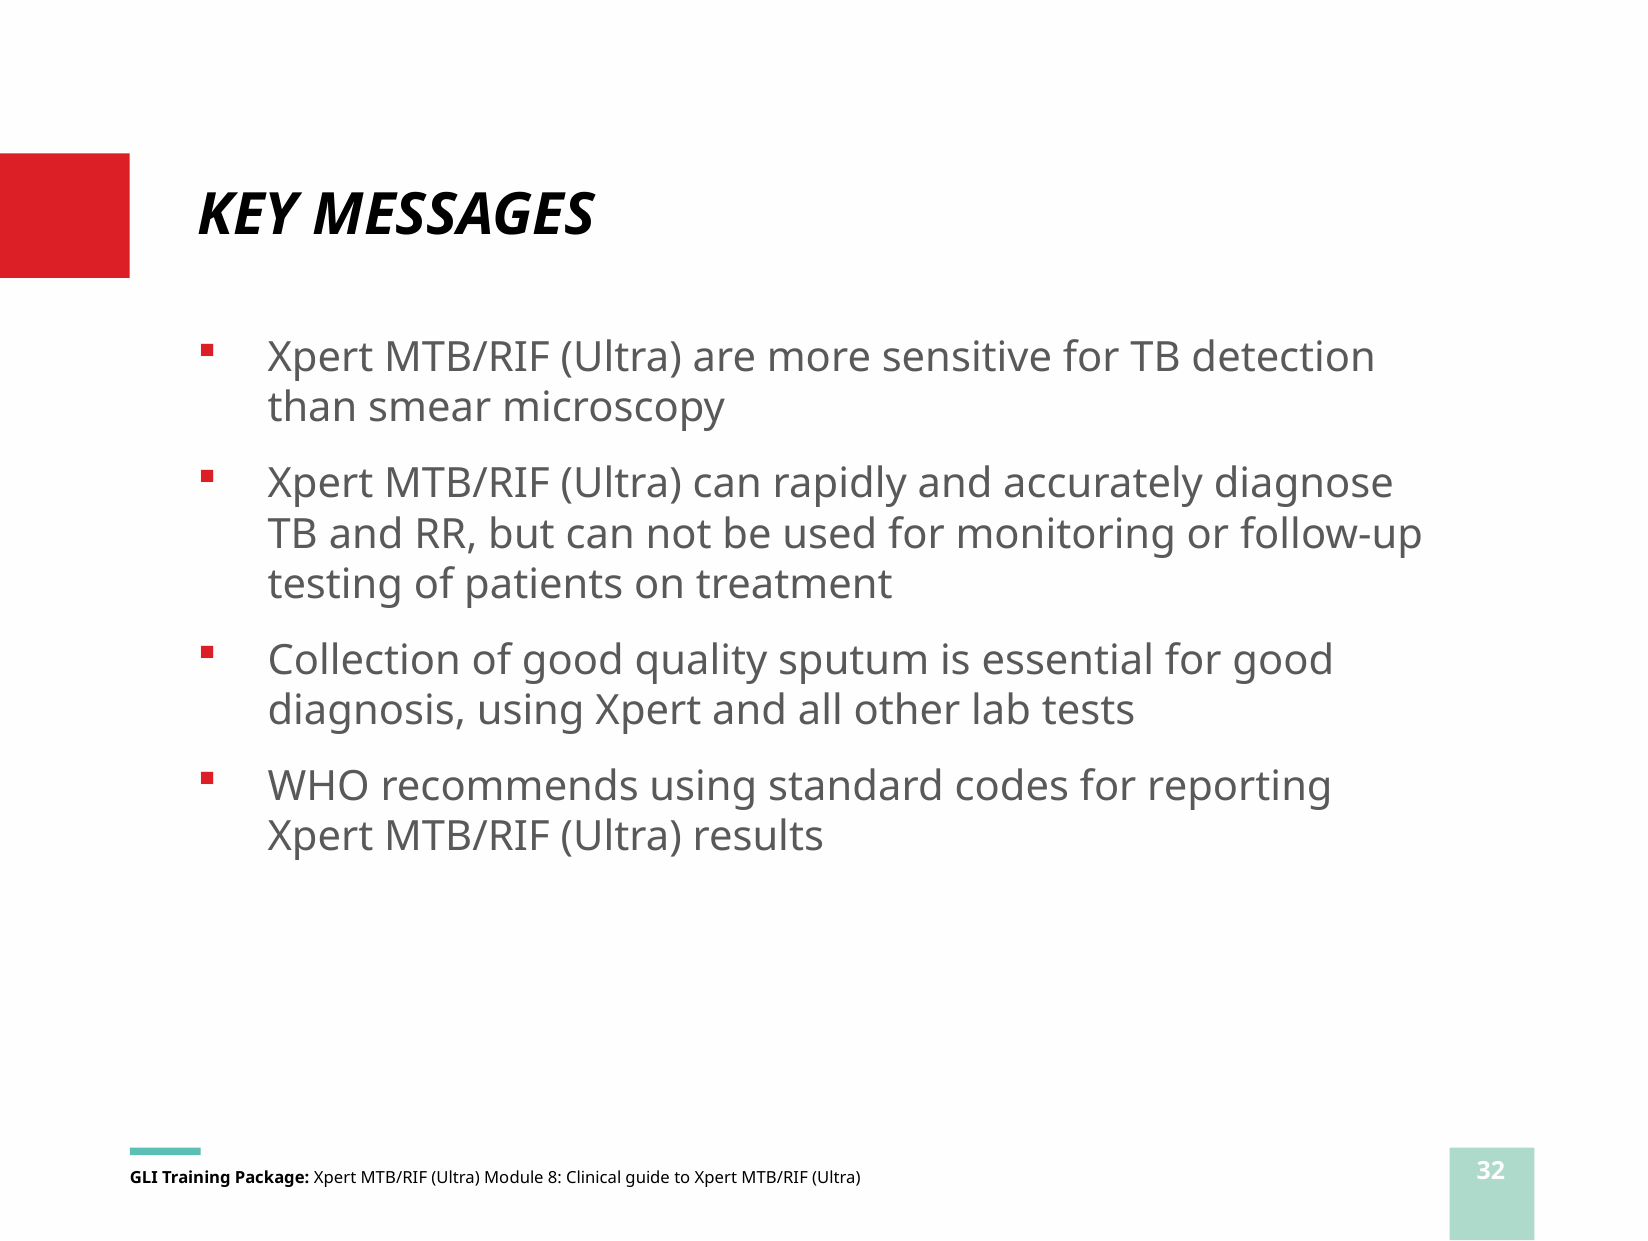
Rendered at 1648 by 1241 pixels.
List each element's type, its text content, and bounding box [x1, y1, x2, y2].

title KEY MESSAGES [197, 153, 1450, 278]
list Xpert MTB/RIF (Ultra) are more sensitive for TB detection than smear microscopy Xpert MTB/RIF (Ultra) can rapidly and accurately diagnose TB and RR, but can not be used for monitoring or follow-up testing of patients on treatment Collection of good quality sputum is essential for good diagnosis, using Xpert and all other lab tests WHO recommends using standard codes for reporting Xpert MTB/RIF (Ultra) results [197, 330, 1450, 1087]
